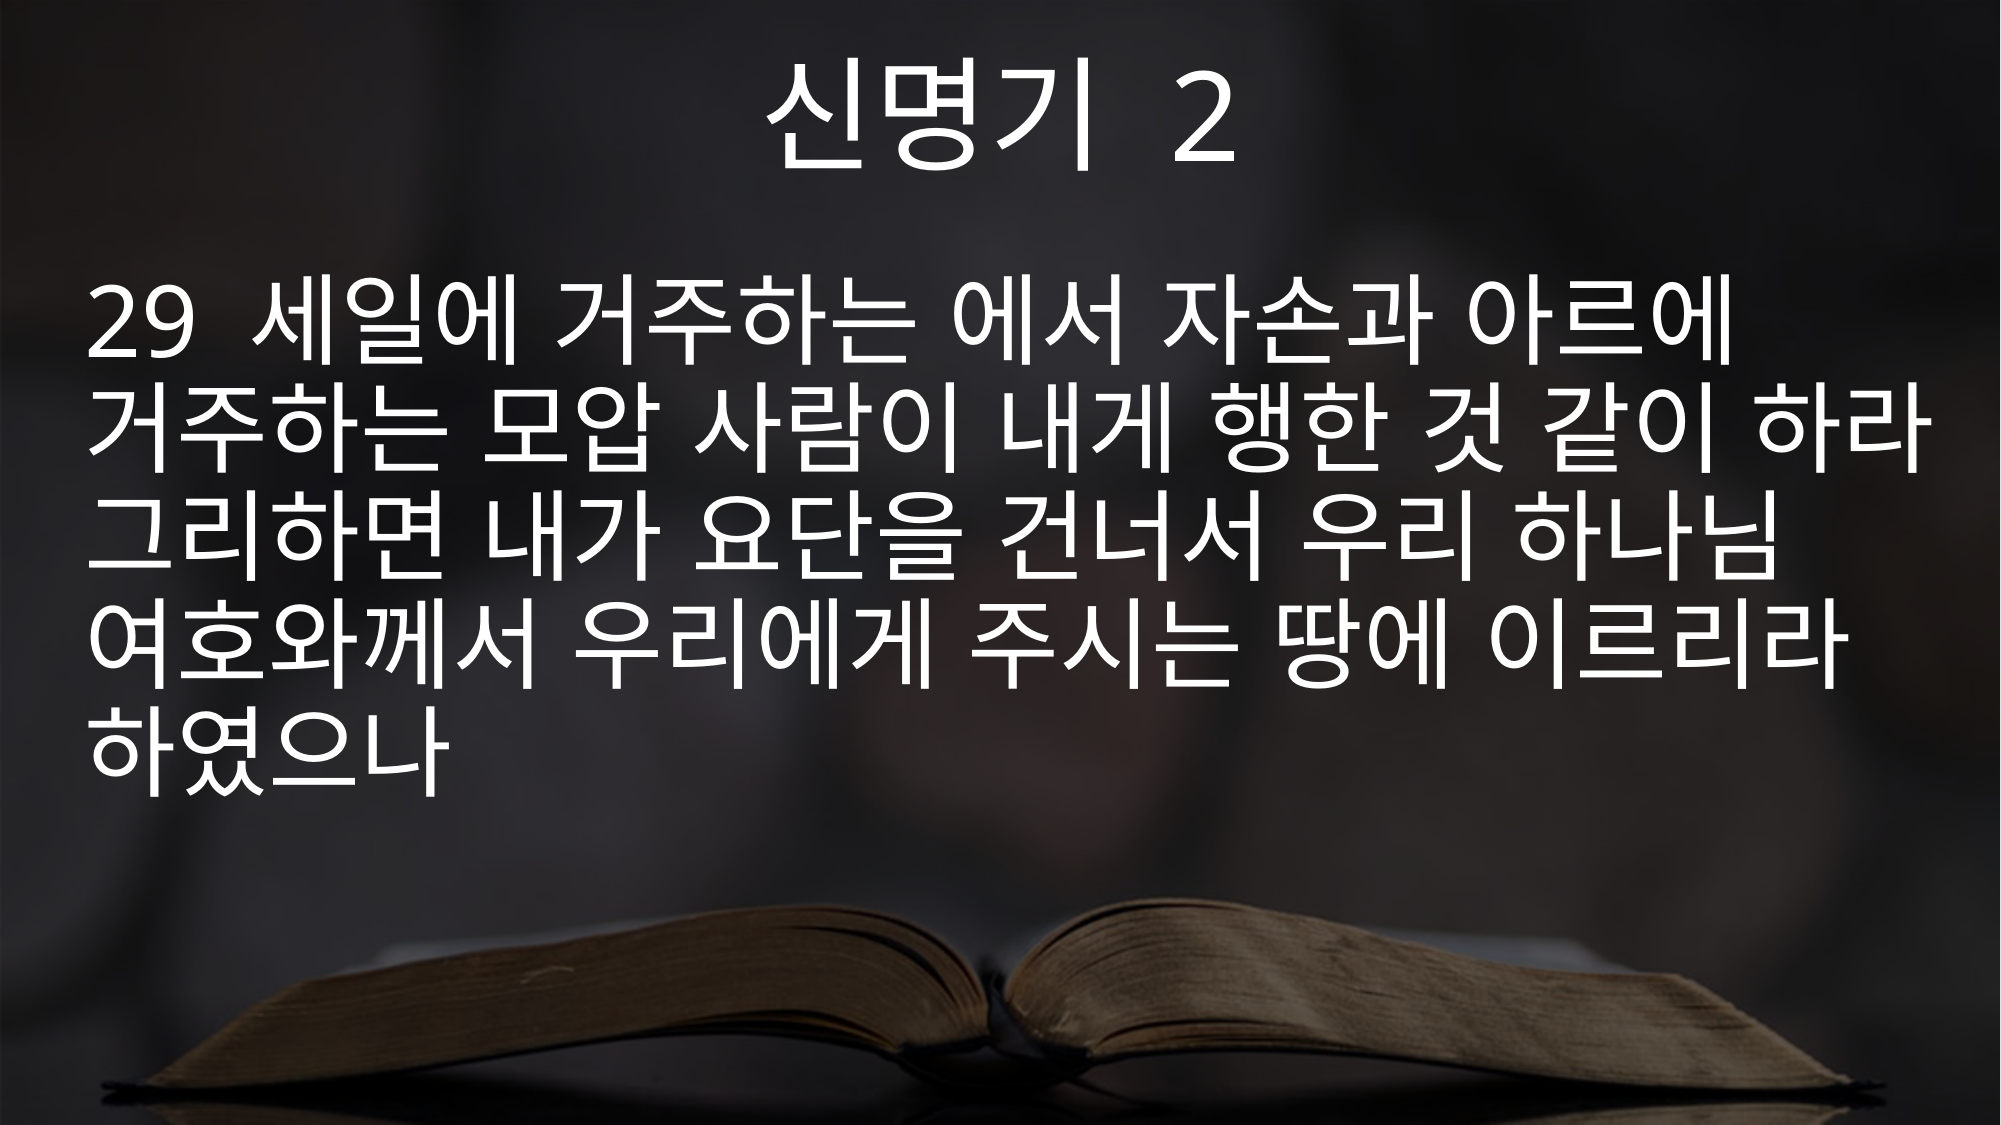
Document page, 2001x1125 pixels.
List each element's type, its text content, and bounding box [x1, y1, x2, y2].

footer 신명기 2 [0, 32, 2000, 192]
picture [0, 0, 2001, 1125]
list 29 세일에 거주하는 에서 자손과 아르에 거주하는 모압 사람이 내게 행한 것 같이 하라 그리하면 내가 요단을 건너서 우리 하나님 여호와께서 우리에게 주시는 땅에 이르리라 하였으나 [69, 263, 1953, 423]
